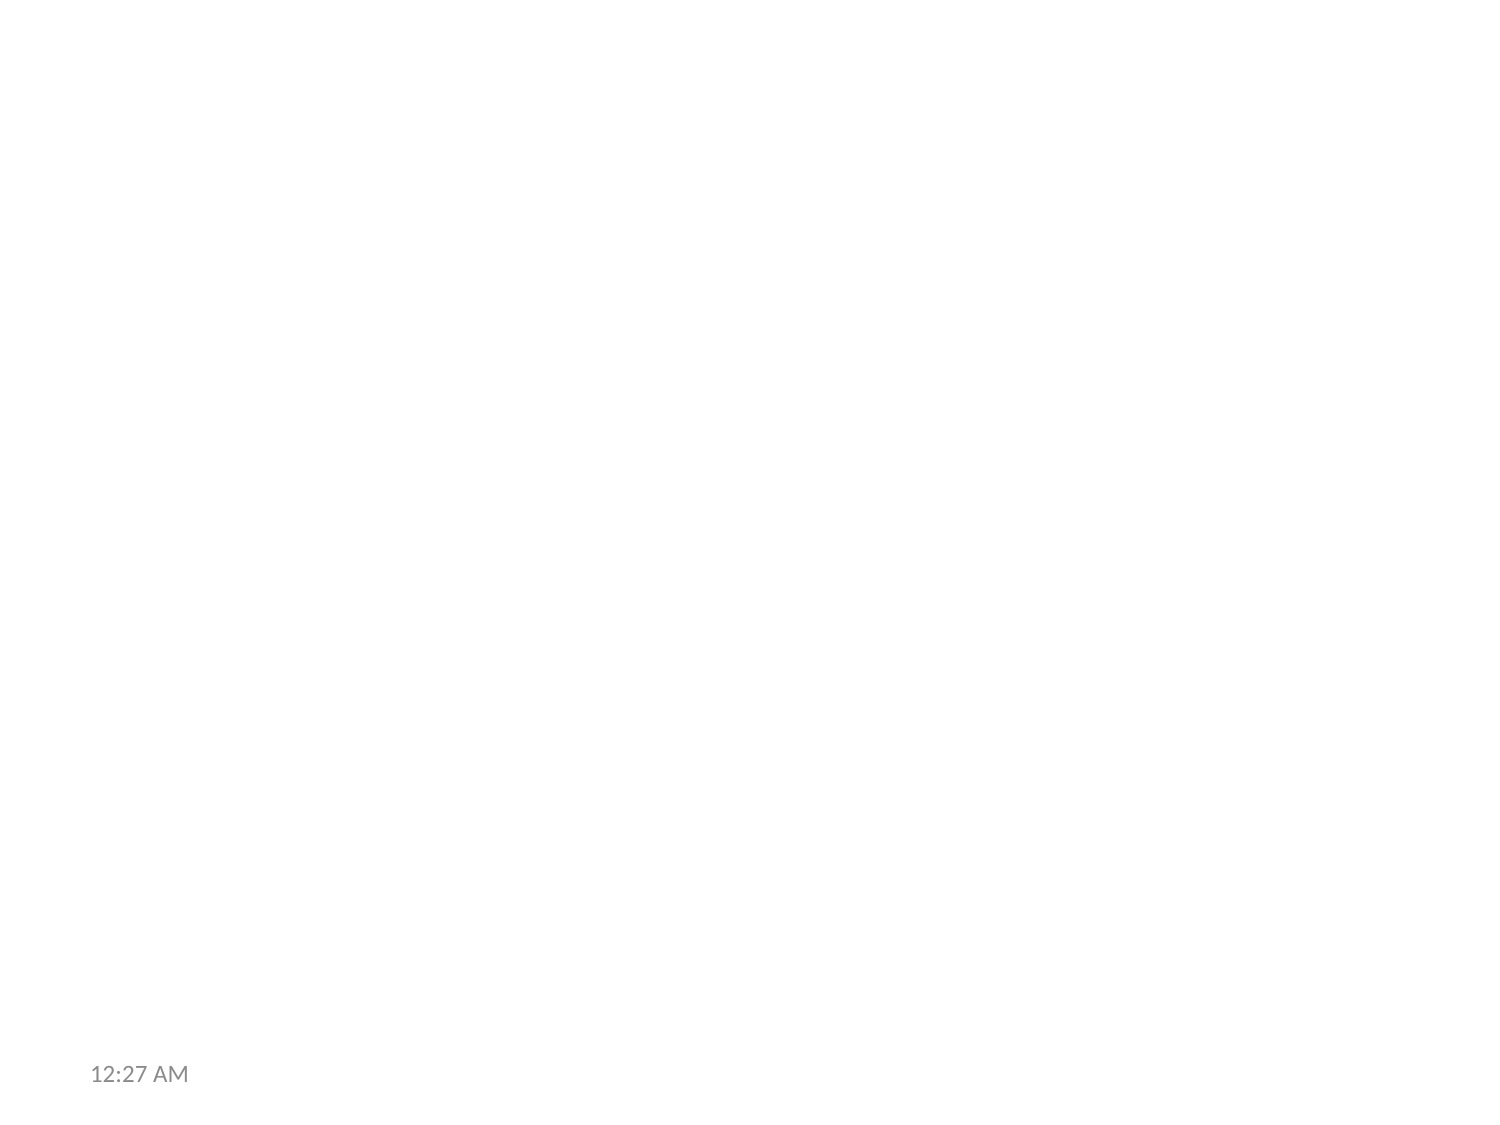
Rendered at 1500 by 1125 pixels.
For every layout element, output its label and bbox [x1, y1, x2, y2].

slide_number [75, 1042, 425, 1103]
